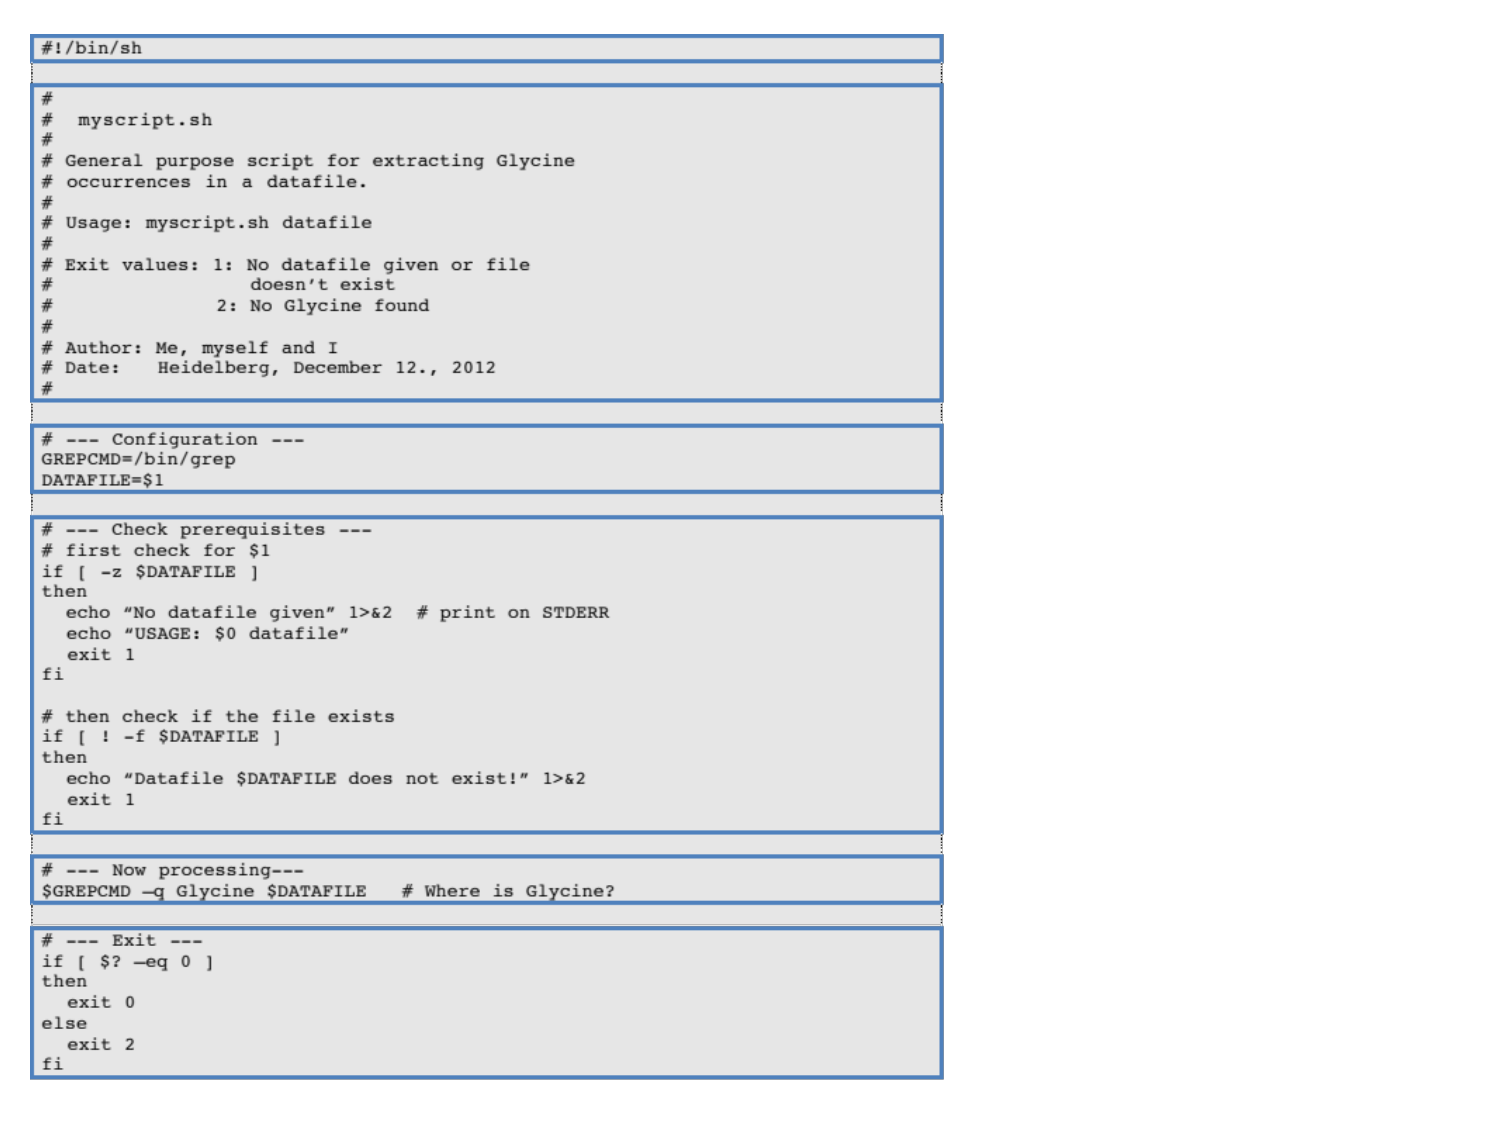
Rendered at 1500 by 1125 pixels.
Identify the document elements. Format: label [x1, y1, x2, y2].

text_box [29, 34, 956, 1103]
